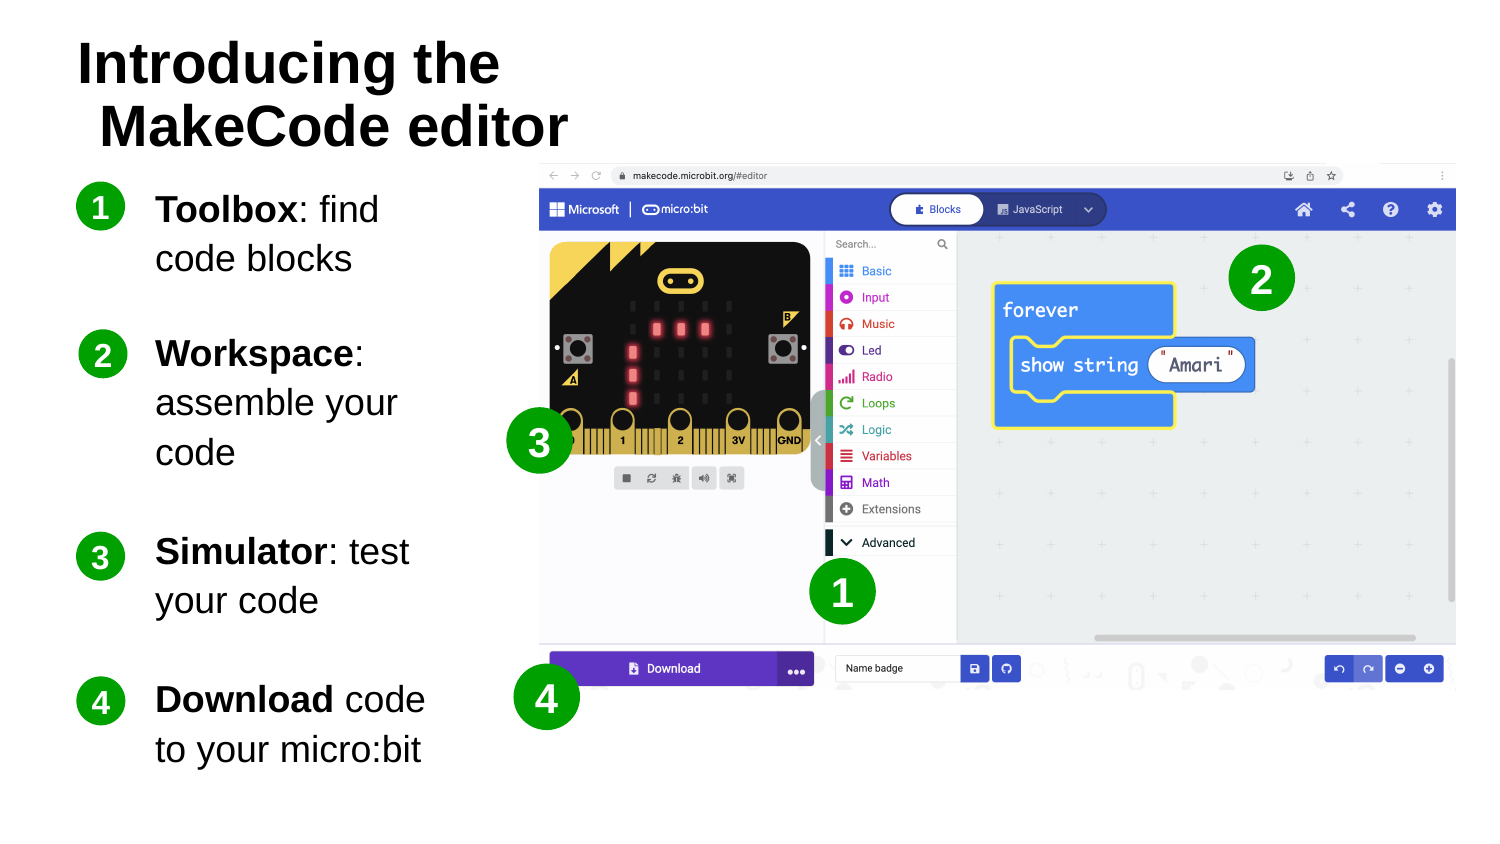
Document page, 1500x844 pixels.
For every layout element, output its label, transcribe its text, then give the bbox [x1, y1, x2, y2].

list Toolbox: find code blocks Workspace: assemble your code Simulator: test your code Download code to your micro:bit [140, 172, 480, 793]
picture [539, 163, 1456, 690]
text_box 3 [75, 530, 127, 582]
text_box 3 [505, 406, 539, 475]
title Introducing the MakeCode editor [69, 31, 728, 162]
text_box 2 [77, 328, 129, 380]
text_box 1 [75, 180, 127, 232]
text_box 4 [512, 663, 582, 732]
text_box 4 [75, 675, 127, 727]
